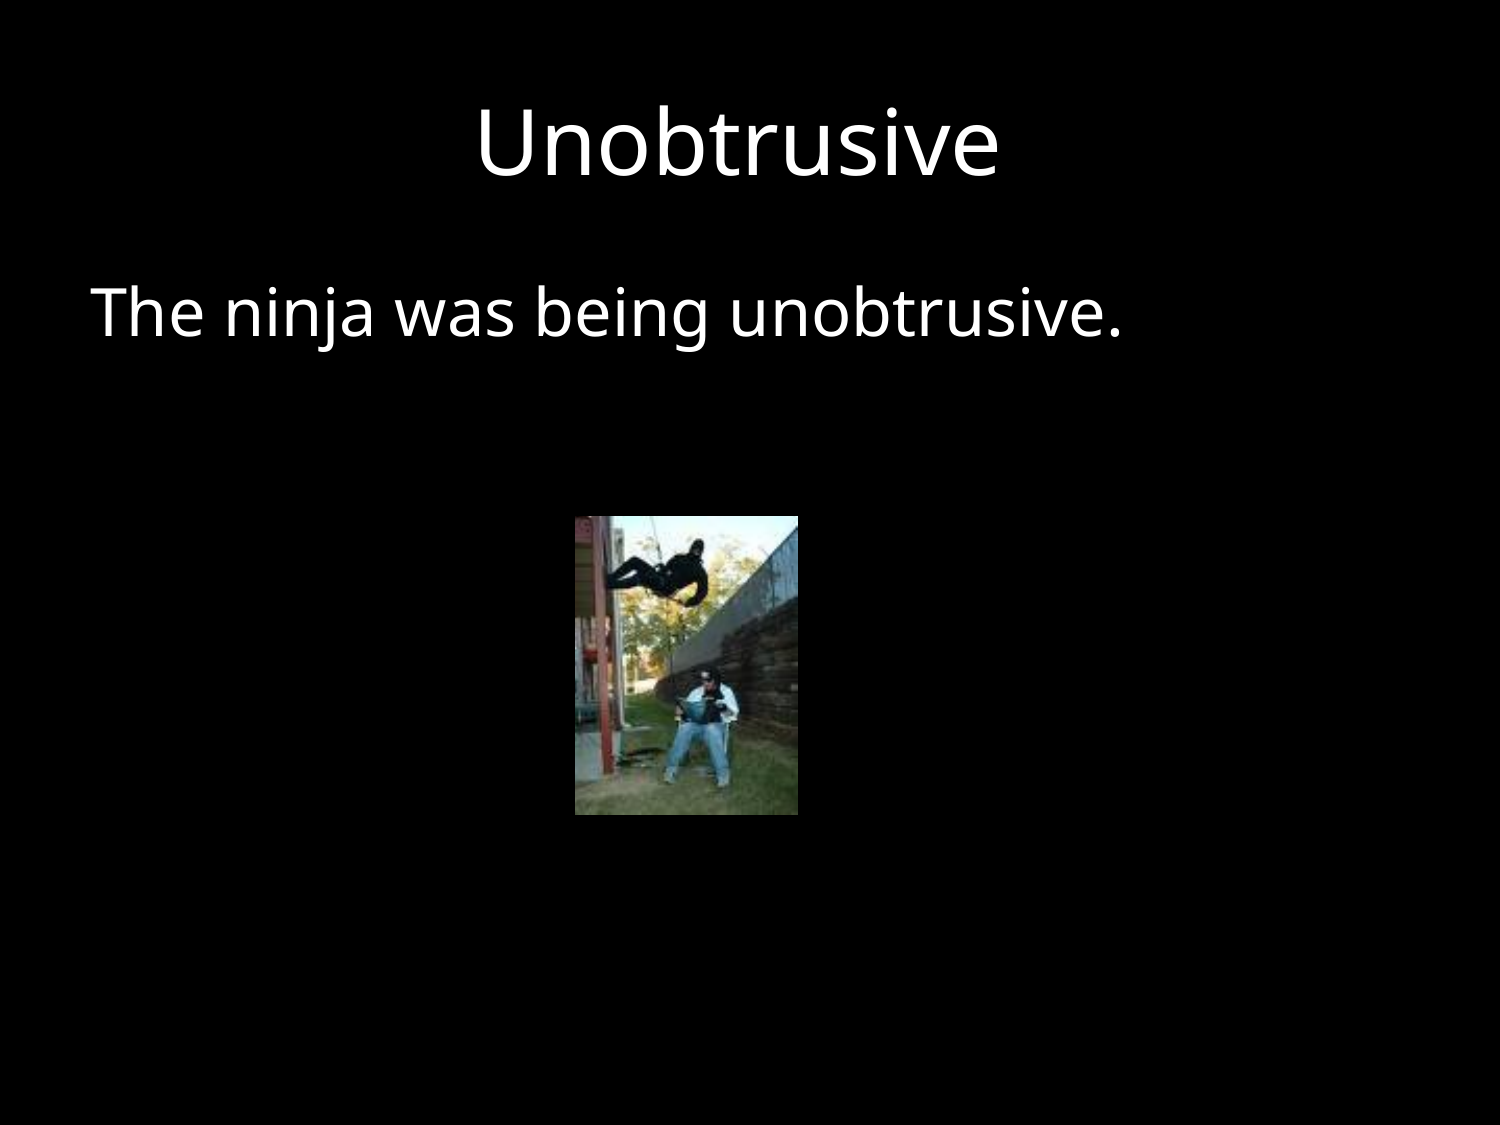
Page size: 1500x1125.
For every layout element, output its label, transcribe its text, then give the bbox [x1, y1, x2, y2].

picture [574, 516, 799, 816]
title Unobtrusive [75, 45, 1425, 233]
list The ninja was being unobtrusive. [75, 262, 1425, 1005]
